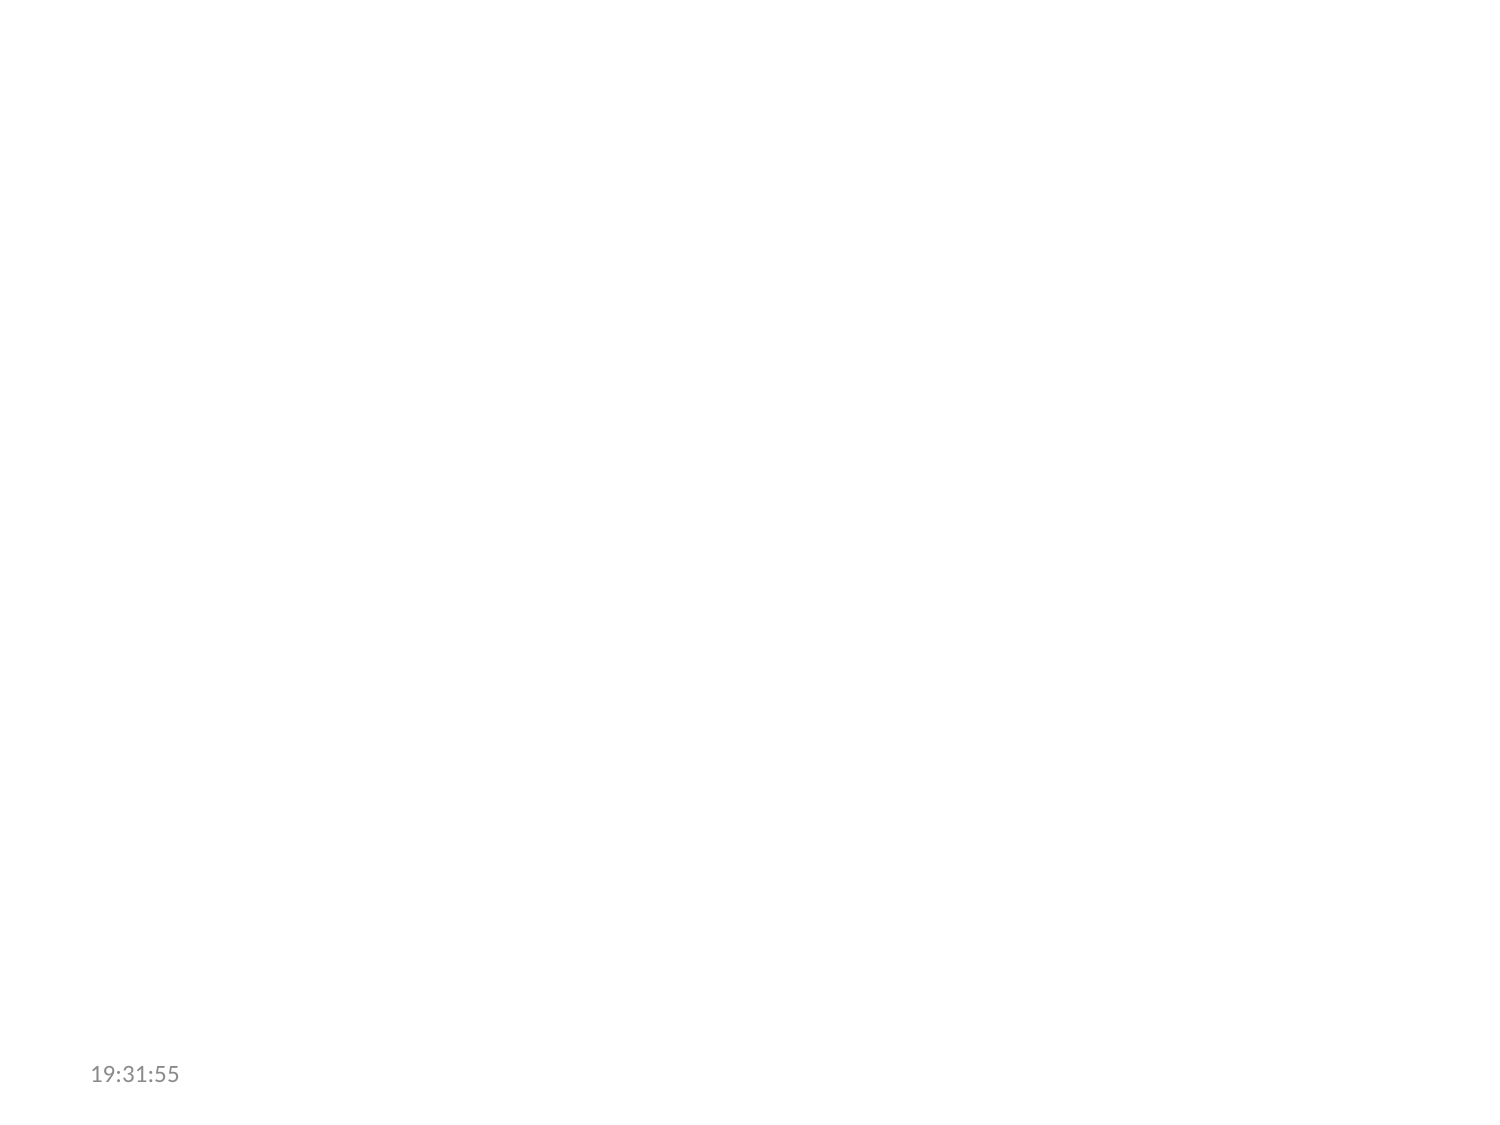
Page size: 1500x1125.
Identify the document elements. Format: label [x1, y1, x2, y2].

slide_number [75, 1042, 425, 1103]
